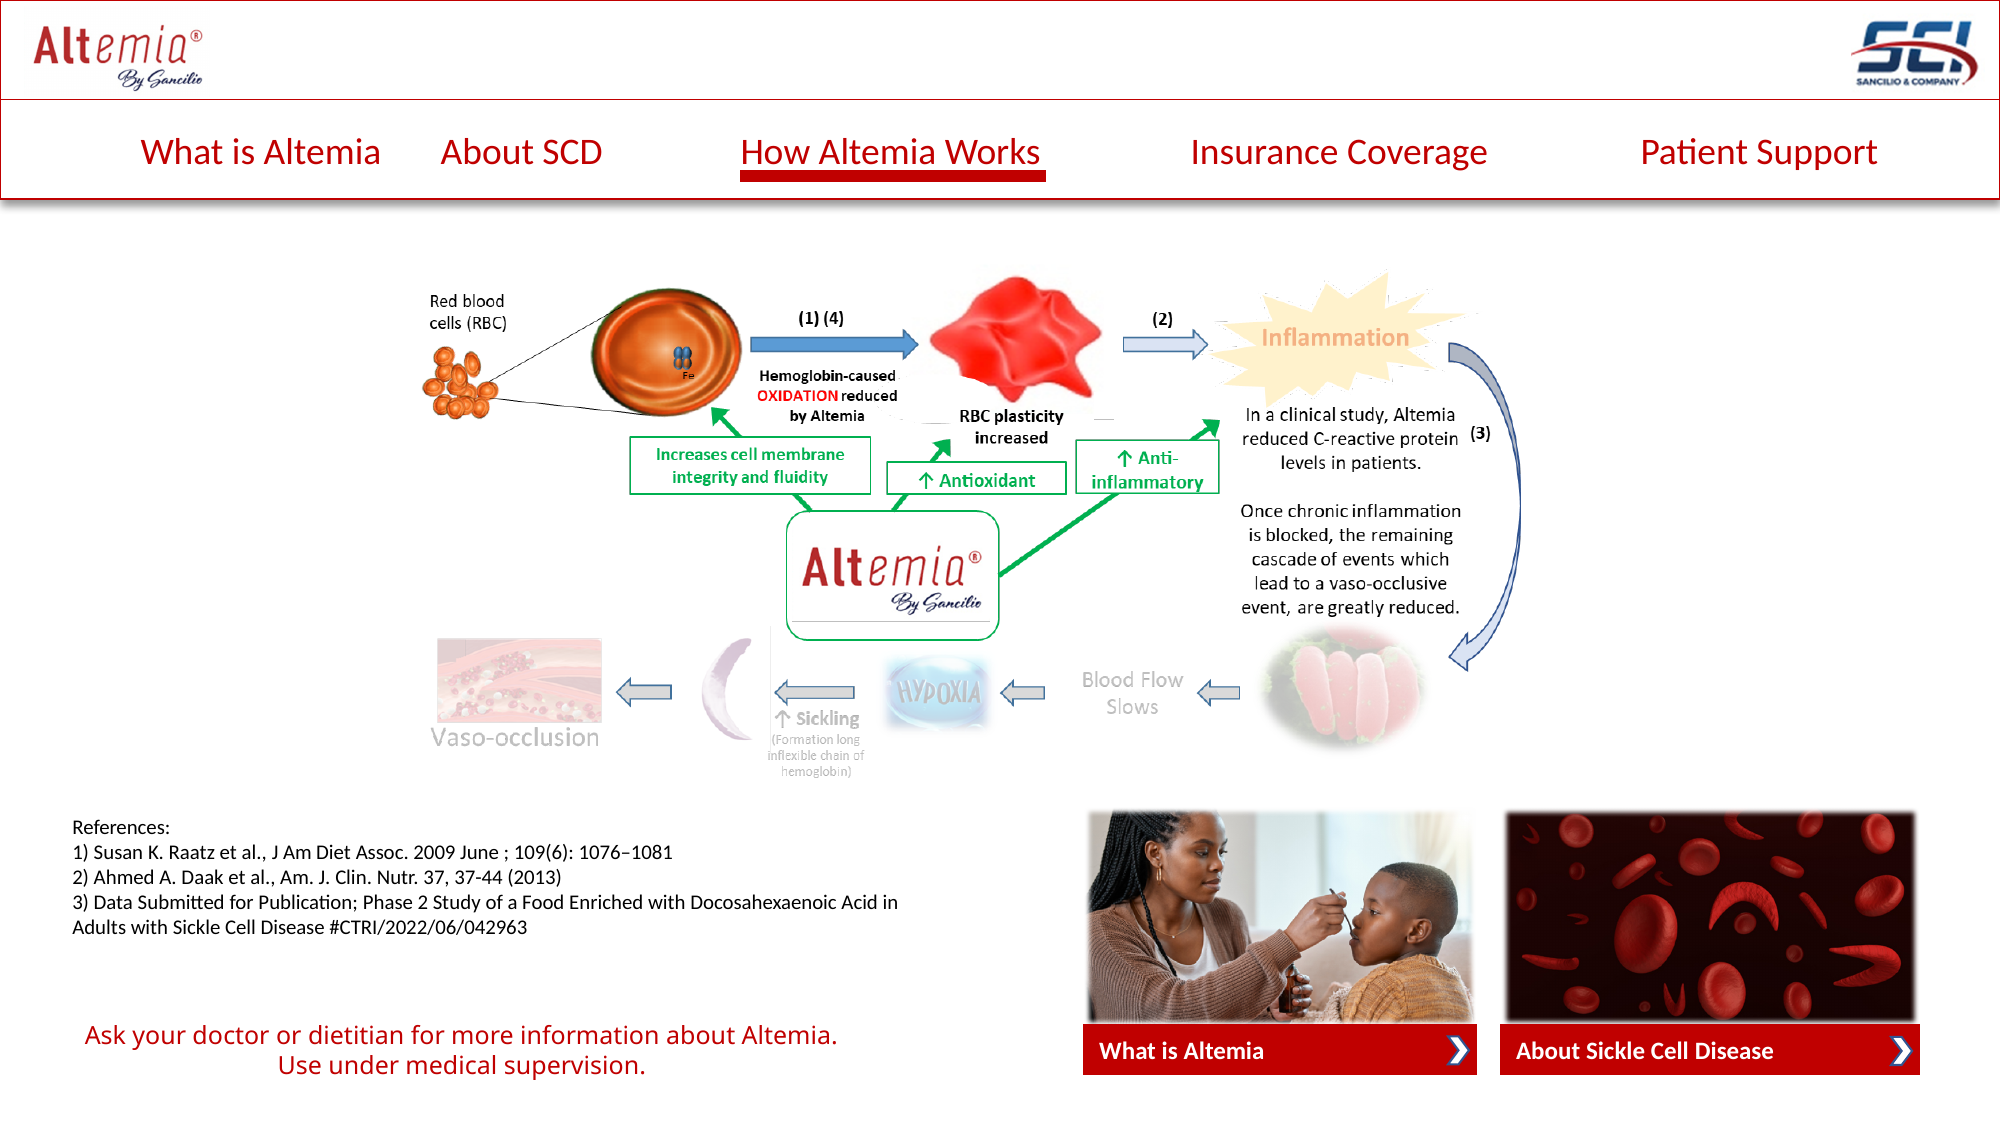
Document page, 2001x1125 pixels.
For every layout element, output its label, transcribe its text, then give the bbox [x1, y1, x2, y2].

picture [1501, 807, 1920, 1027]
text_box [1445, 1035, 1471, 1066]
text_box [0, 0, 2000, 99]
picture [1084, 807, 1476, 1027]
text_box [0, 100, 2000, 200]
picture [413, 261, 1521, 788]
text_box Ask your doctor or dietitian for more information about Altemia. Use under medical supervision. [70, 1011, 855, 1087]
picture [24, 6, 210, 97]
text_box About Sickle Cell Disease [1500, 1024, 1920, 1075]
text_box [1889, 1035, 1914, 1067]
picture [1851, 10, 1985, 94]
text_box What is Altemia About SCD How Altemia Works Insurance Coverage Patient Support [125, 120, 1921, 180]
text_box References: 1) Susan K. Raatz et al., J Am Diet Assoc. 2009 June ; 109(6): 1076–1081 2) Ahmed A. Daak et al., Am. J. Clin. Nutr. 37, 37-44 (2013) 3) Data Submitted for Publication; Phase 2 Study of a Food Enriched with Docosahexaenoic Acid in Adults with Sickle Cell Disease #CTRI/2022/06/042963 [57, 806, 967, 946]
text_box What is Altemia [1083, 1024, 1477, 1075]
